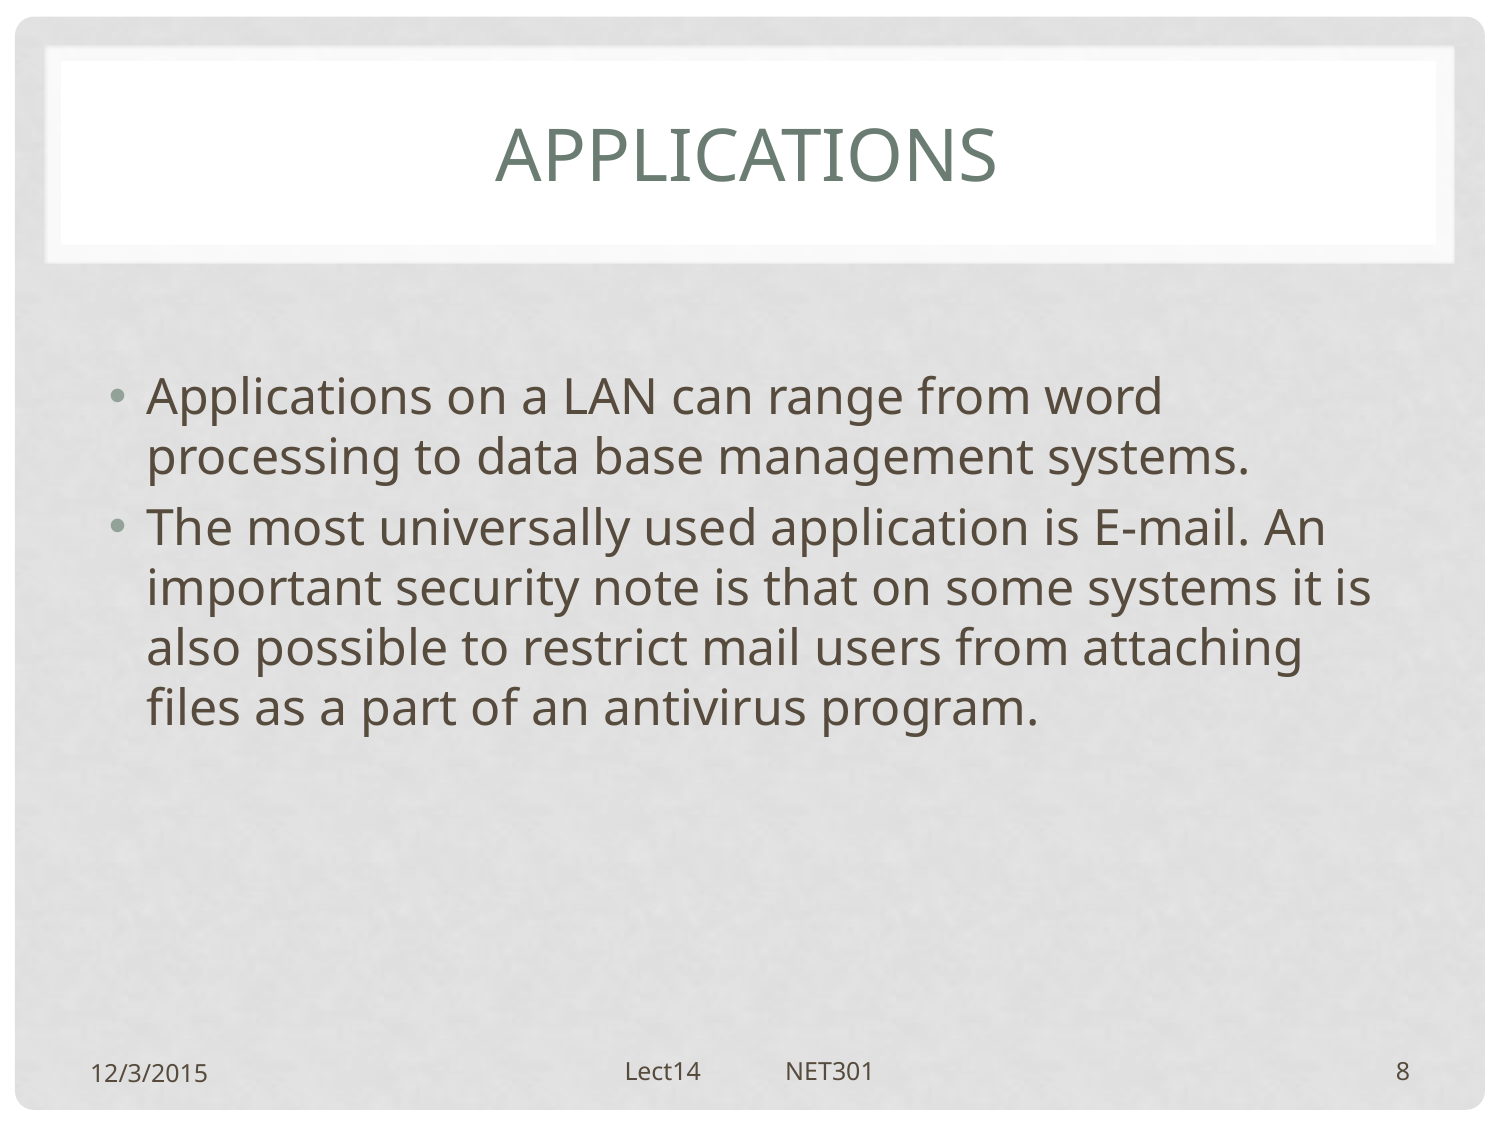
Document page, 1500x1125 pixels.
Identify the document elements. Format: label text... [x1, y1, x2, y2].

title Applications [69, 66, 1425, 238]
list Applications on a LAN can range from word processing to data base management systems. The most universally used application is E-mail. An important security note is that on some systems it is also possible to restrict mail users from attaching files as a part of an antivirus program. [75, 287, 1425, 1005]
slide_number 8 [1074, 1042, 1425, 1103]
footer Lect14 NET301 [512, 1042, 988, 1103]
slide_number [75, 1042, 425, 1103]
